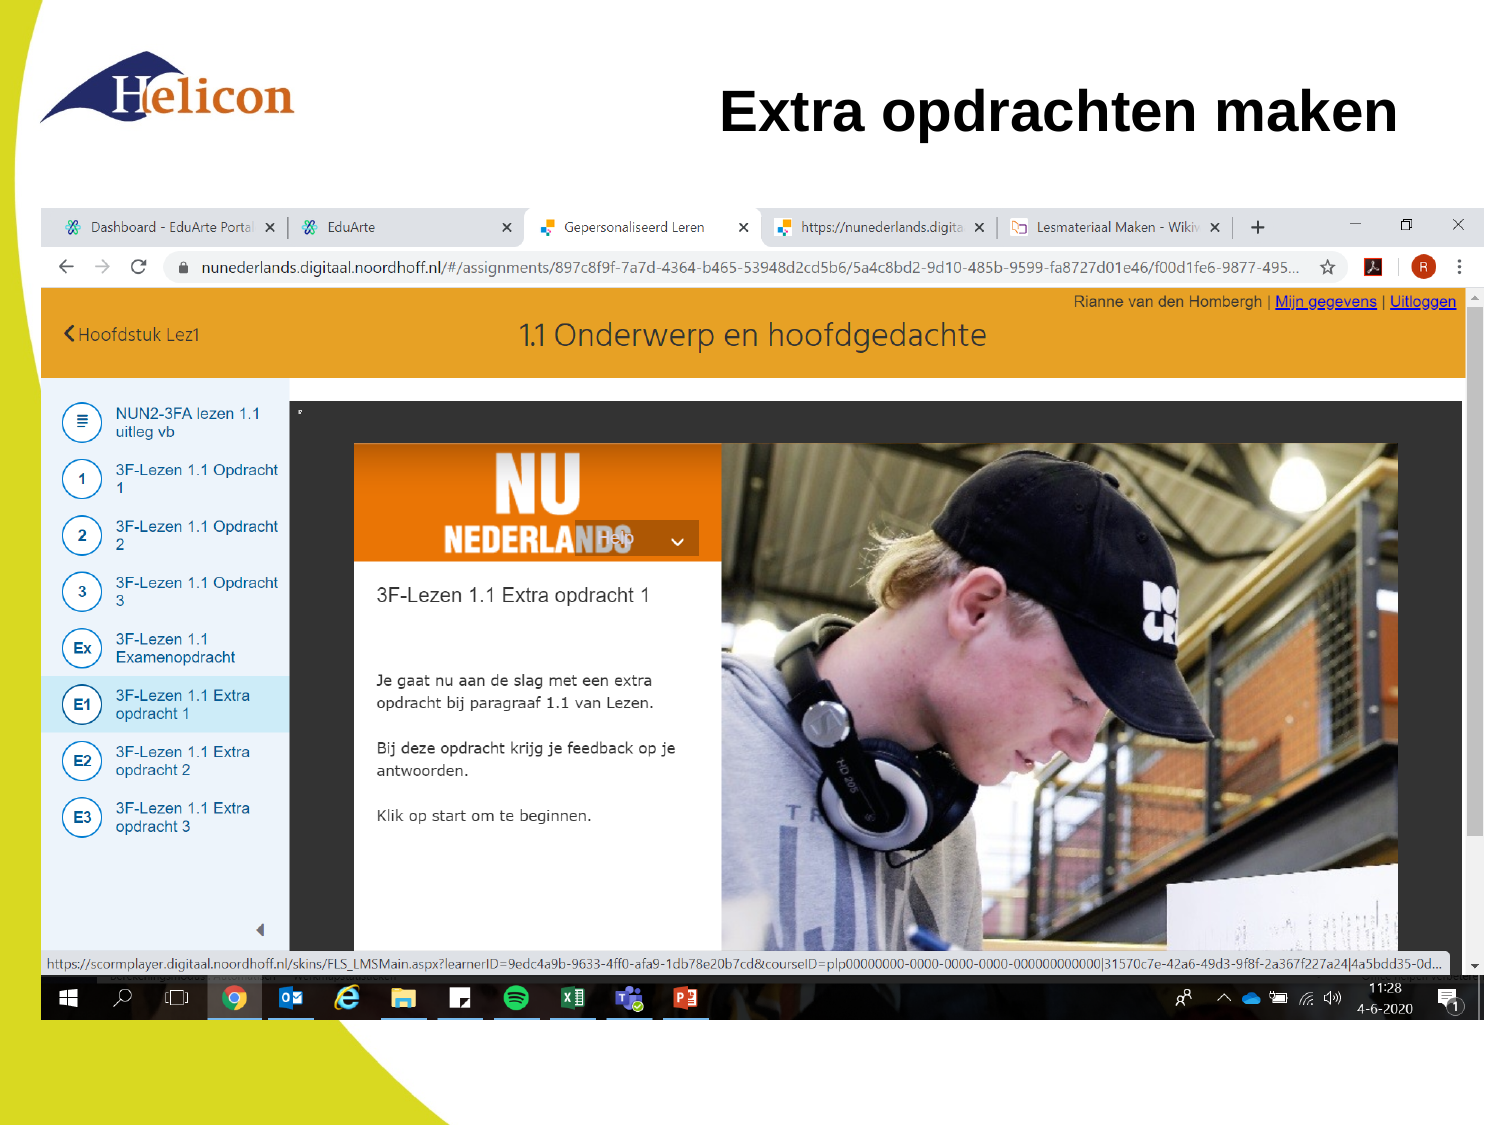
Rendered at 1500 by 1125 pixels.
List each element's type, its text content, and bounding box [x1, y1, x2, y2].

picture [0, 0, 1500, 1125]
title Extra opdrachten maken [324, 54, 1415, 161]
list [41, 207, 1484, 1020]
